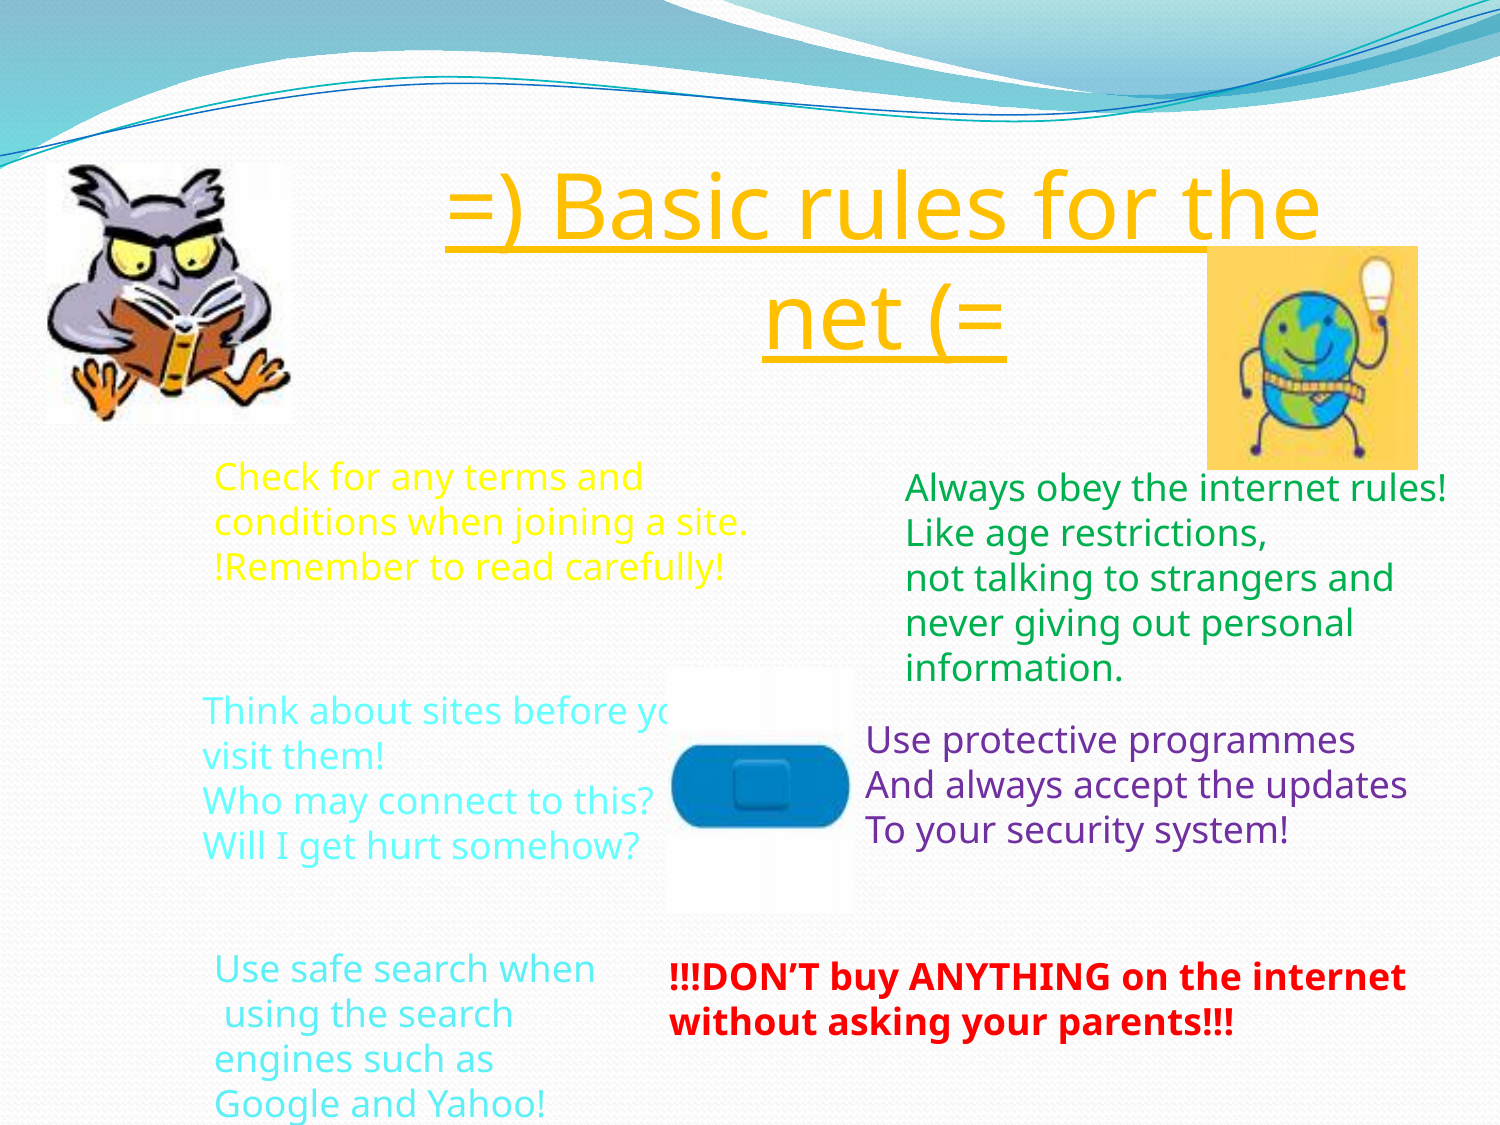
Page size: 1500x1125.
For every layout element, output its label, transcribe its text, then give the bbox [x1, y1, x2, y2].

text_box =) Basic rules for the net (= [351, 140, 1418, 376]
text_box Always obey the internet rules! Like age restrictions, not talking to strangers and never giving out personal information. [890, 456, 1500, 697]
picture [1206, 245, 1419, 470]
text_box Use safe search when using the search engines such as Google and Yahoo! [199, 937, 633, 1125]
text_box Check for any terms and conditions when joining a site. !Remember to read carefully! [199, 445, 809, 640]
text_box !!!DON’T buy ANYTHING on the internet without asking your parents!!! [654, 855, 1432, 1051]
text_box Think about sites before you visit them! Who may connect to this? Will I get hurt somehow? [187, 679, 662, 875]
text_box Use protective programmes And always accept the updates To your security system! [850, 574, 1424, 855]
picture [667, 667, 855, 915]
picture [46, 163, 294, 424]
